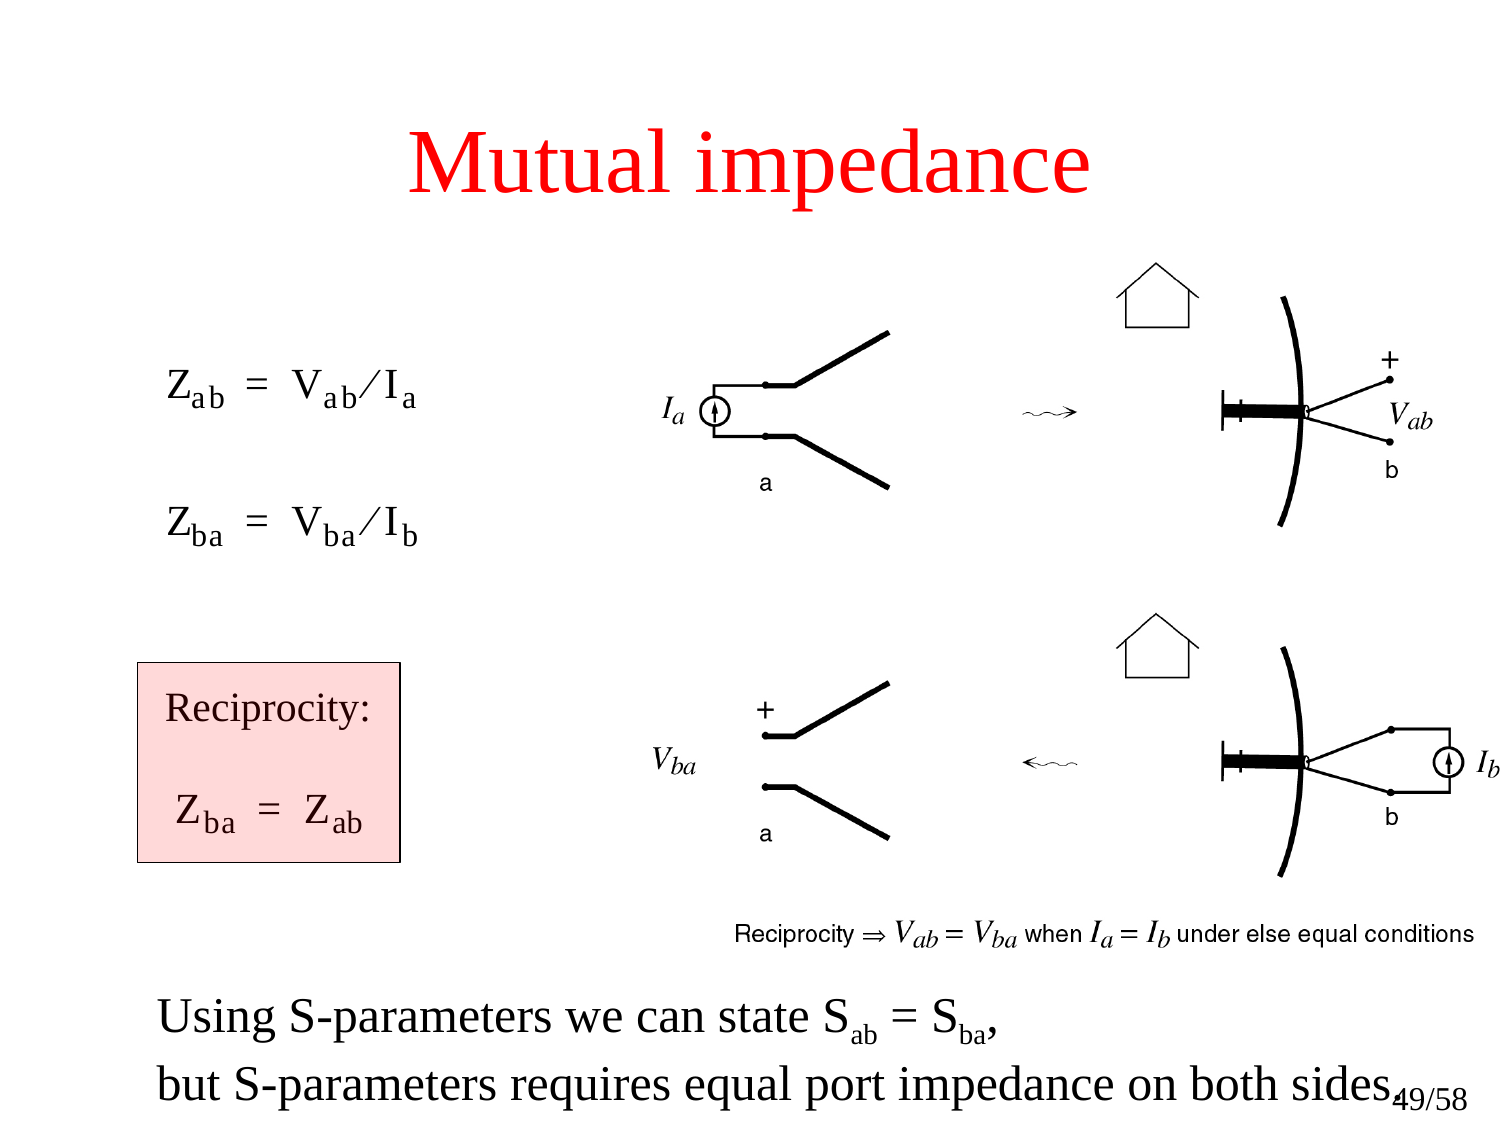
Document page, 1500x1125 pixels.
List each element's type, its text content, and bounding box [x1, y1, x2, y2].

picture [649, 262, 1500, 955]
text_box Using S-parameters we can state Sab = Sba, but S-parameters requires equal port impedance on both sides. [141, 974, 1420, 1118]
title Mutual impedance [112, 99, 1388, 213]
picture [174, 787, 372, 845]
picture [162, 362, 424, 420]
text_box [137, 662, 400, 863]
picture [162, 499, 424, 558]
